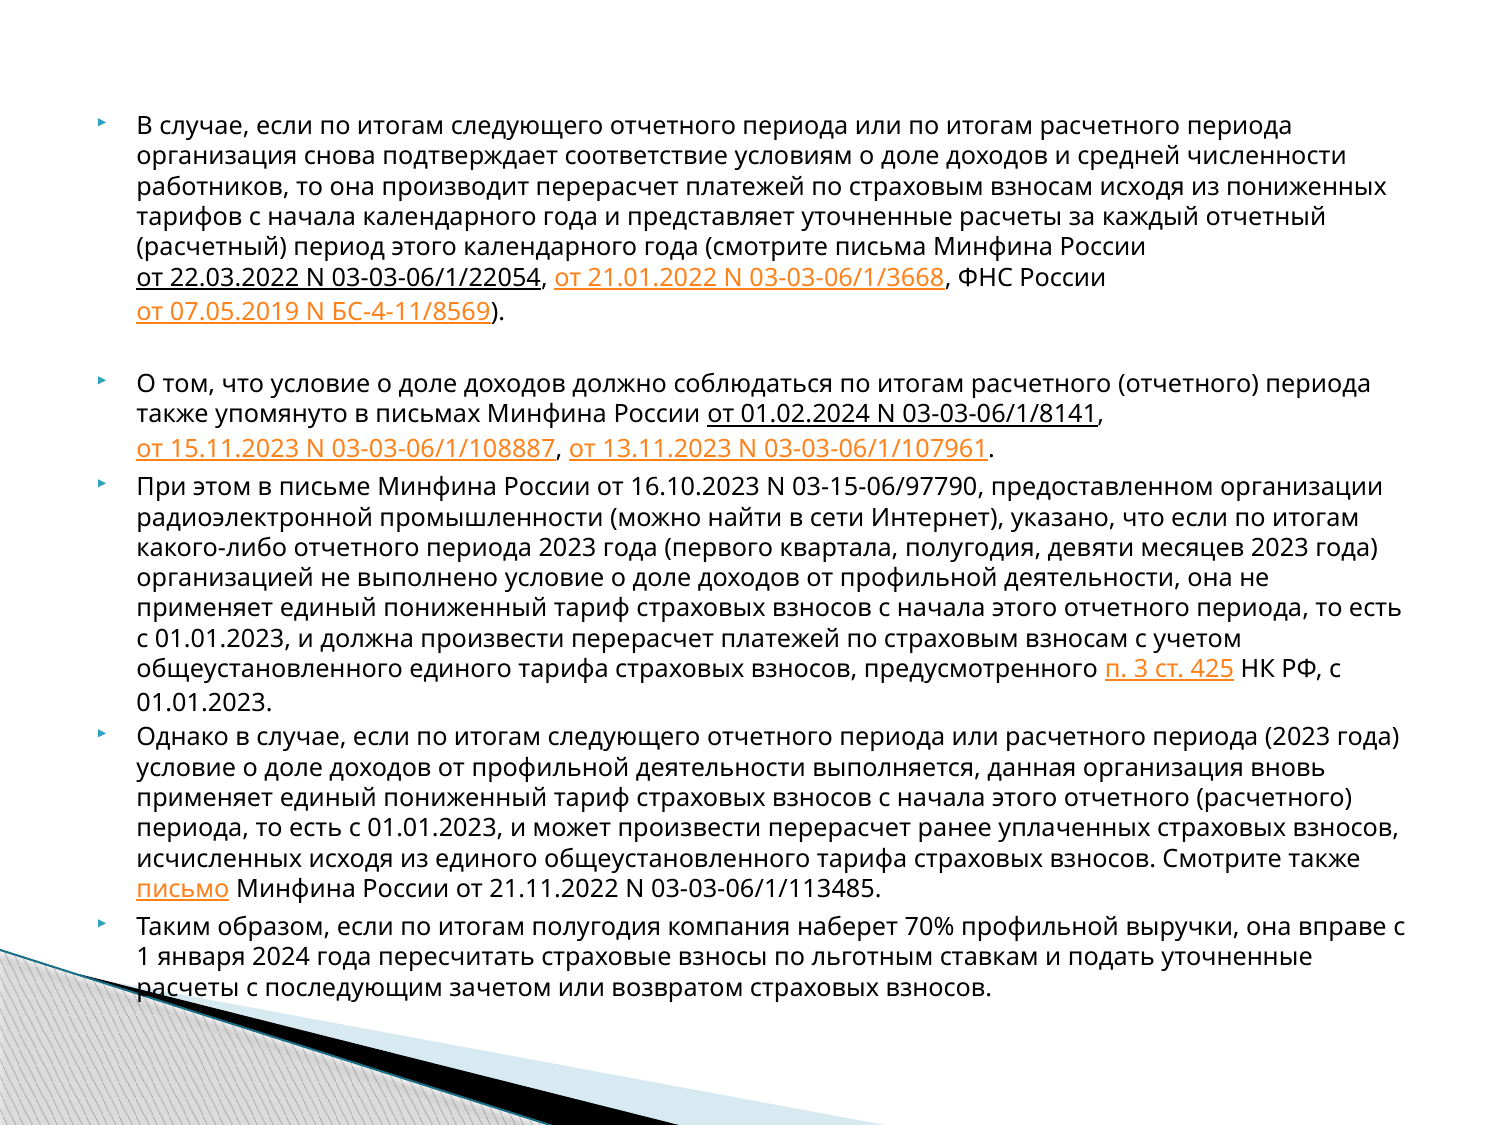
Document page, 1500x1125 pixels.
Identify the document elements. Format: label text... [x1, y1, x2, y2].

list В случае, если по итогам следующего отчетного периода или по итогам расчетного периода организация снова подтверждает соответствие условиям о доле доходов и средней численности работников, то она производит перерасчет платежей по страховым взносам исходя из пониженных тарифов с начала календарного года и представляет уточненные расчеты за каждый отчетный (расчетный) период этого календарного года (смотрите письма Минфина России от 22.03.2022 N 03-03-06/1/22054, от 21.01.2022 N 03-03-06/1/3668, ФНС России от 07.05.2019 N БС-4-11/8569). О том, что условие о доле доходов должно соблюдаться по итогам расчетного (отчетного) периода также упомянуто в письмах Минфина России от 01.02.2024 N 03-03-06/1/8141, от 15.11.2023 N 03-03-06/1/108887, от 13.11.2023 N 03-03-06/1/107961. При этом в письме Минфина России от 16.10.2023 N 03-15-06/97790, предоставленном организации радиоэлектронной промышленности (можно найти в сети Интернет), указано, что если по итогам какого-либо отчетного периода 2023 года (первого квартала, полугодия, девяти месяцев 2023 года) организацией не выполнено условие о доле доходов от профильной деятельности, она не применяет единый пониженный тариф страховых взносов с начала этого отчетного периода, то есть с 01.01.2023, и должна произвести перерасчет платежей по страховым взносам с учетом общеустановленного единого тарифа страховых взносов, предусмотренного п. 3 ст. 425 НК РФ, с 01.01.2023. Однако в случае, если по итогам следующего отчетного периода или расчетного периода (2023 года) условие о доле доходов от профильной деятельности выполняется, данная организация вновь применяет единый пониженный тариф страховых взносов с начала этого отчетного (расчетного) периода, то есть с 01.01.2023, и может произвести перерасчет ранее уплаченных страховых взносов, исчисленных исходя из единого общеустановленного тарифа страховых взносов. Смотрите также письмо Минфина России от 21.11.2022 N 03-03-06/1/113485. Таким образом, если по итогам полугодия компания наберет 70% профильной выручки, она вправе с 1 января 2024 года пересчитать страховые взносы по льготным ставкам и подать уточненные расчеты с последующим зачетом или возвратом страховых взносов. [64, 101, 1425, 1038]
